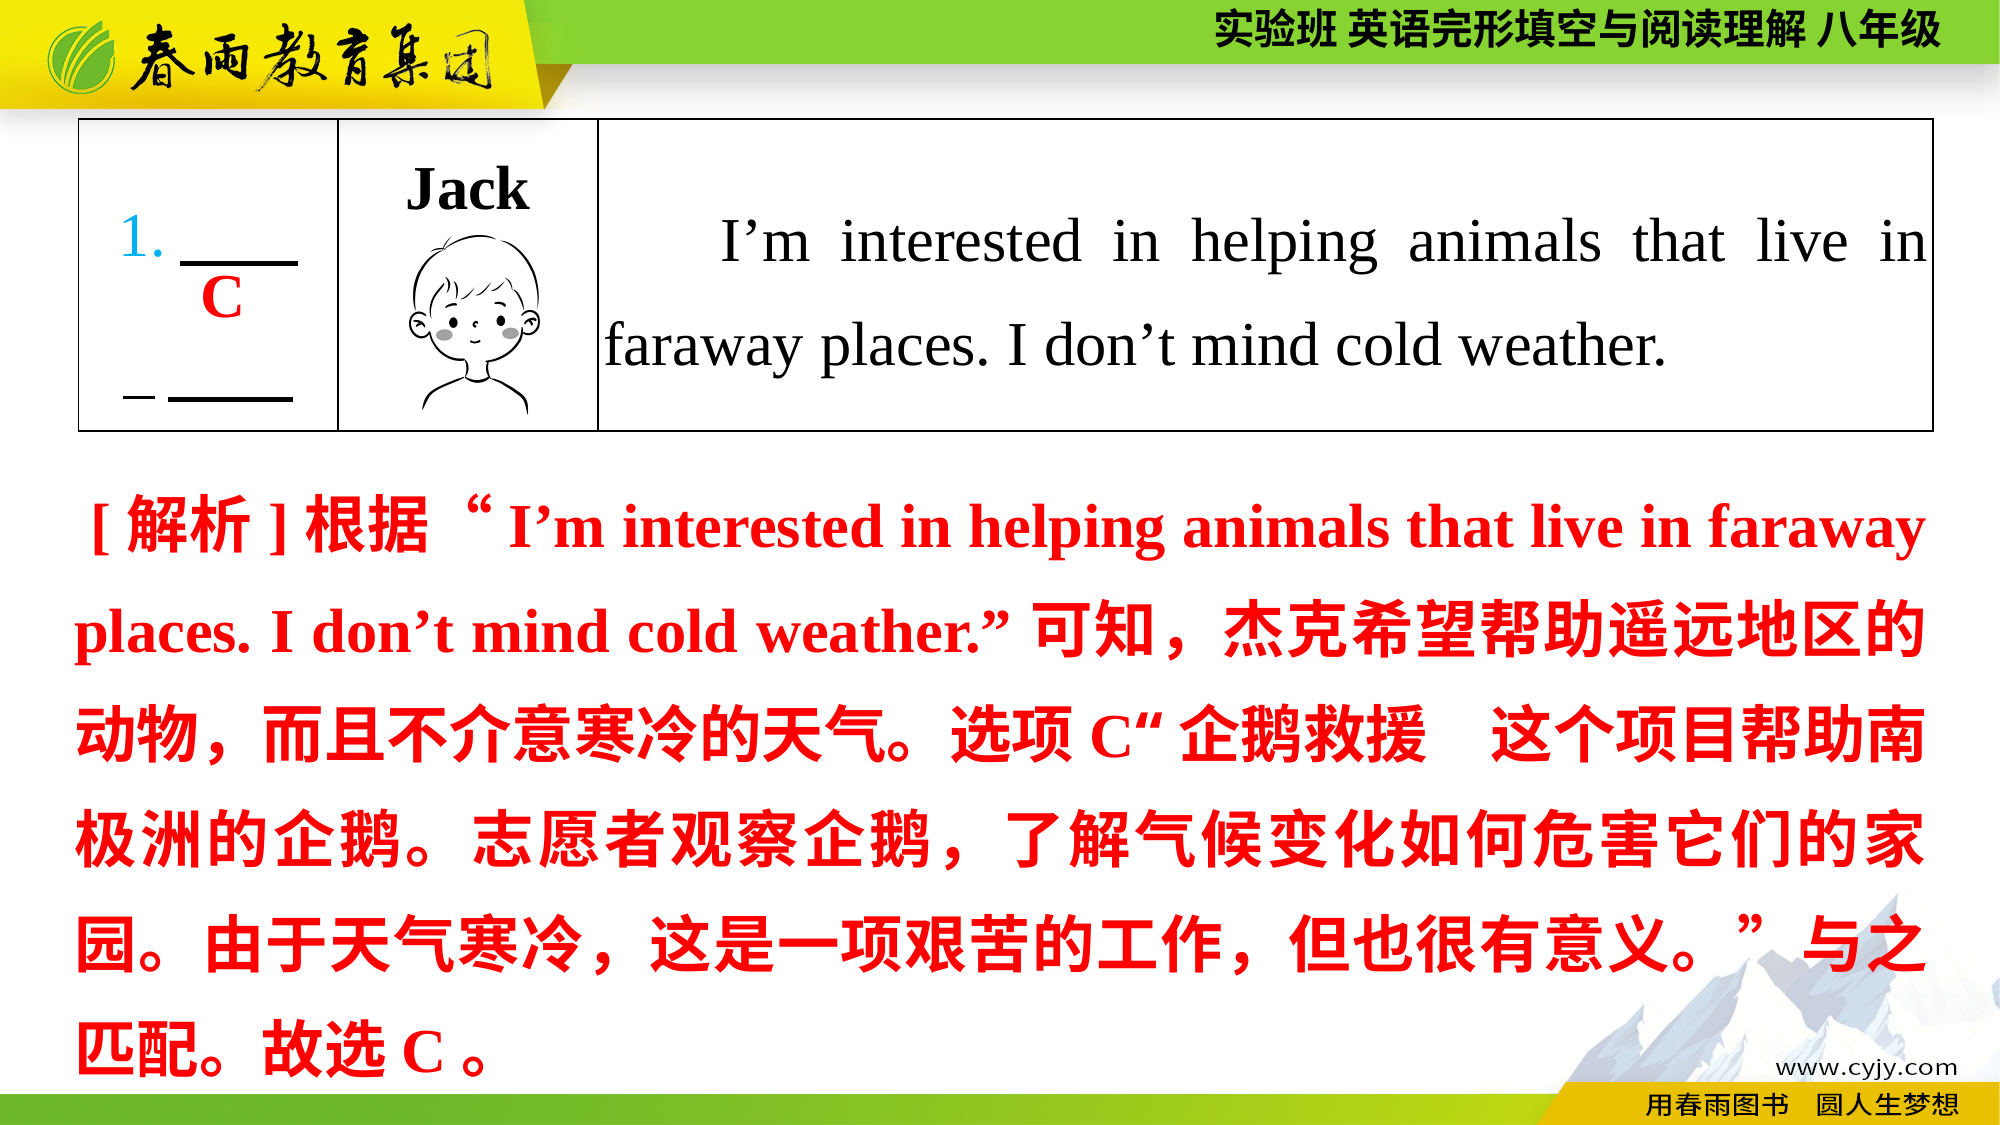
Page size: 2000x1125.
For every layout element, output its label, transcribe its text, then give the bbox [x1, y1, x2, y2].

list [解析]根据“I’m interested in helping animals that live in faraway places. I don’t mind cold weather.”可知，杰克希望帮助遥远地区的动物，而且不介意寒冷的天气。选项C“企鹅救援 这个项目帮助南极洲的企鹅。志愿者观察企鹅，了解气候变化如何危害它们的家园。由于天气寒冷，这是一项艰苦的工作，但也很有意义。”与之匹配。故选C。 [59, 447, 1944, 1100]
table_header 1. n [79, 120, 337, 430]
text_box C [185, 247, 261, 338]
picture [0, 0, 2000, 1125]
table_header Jack [339, 120, 597, 430]
table_header I’m interested in helping animals that live in faraway places. I don’t mind cold weather. [599, 120, 1932, 430]
